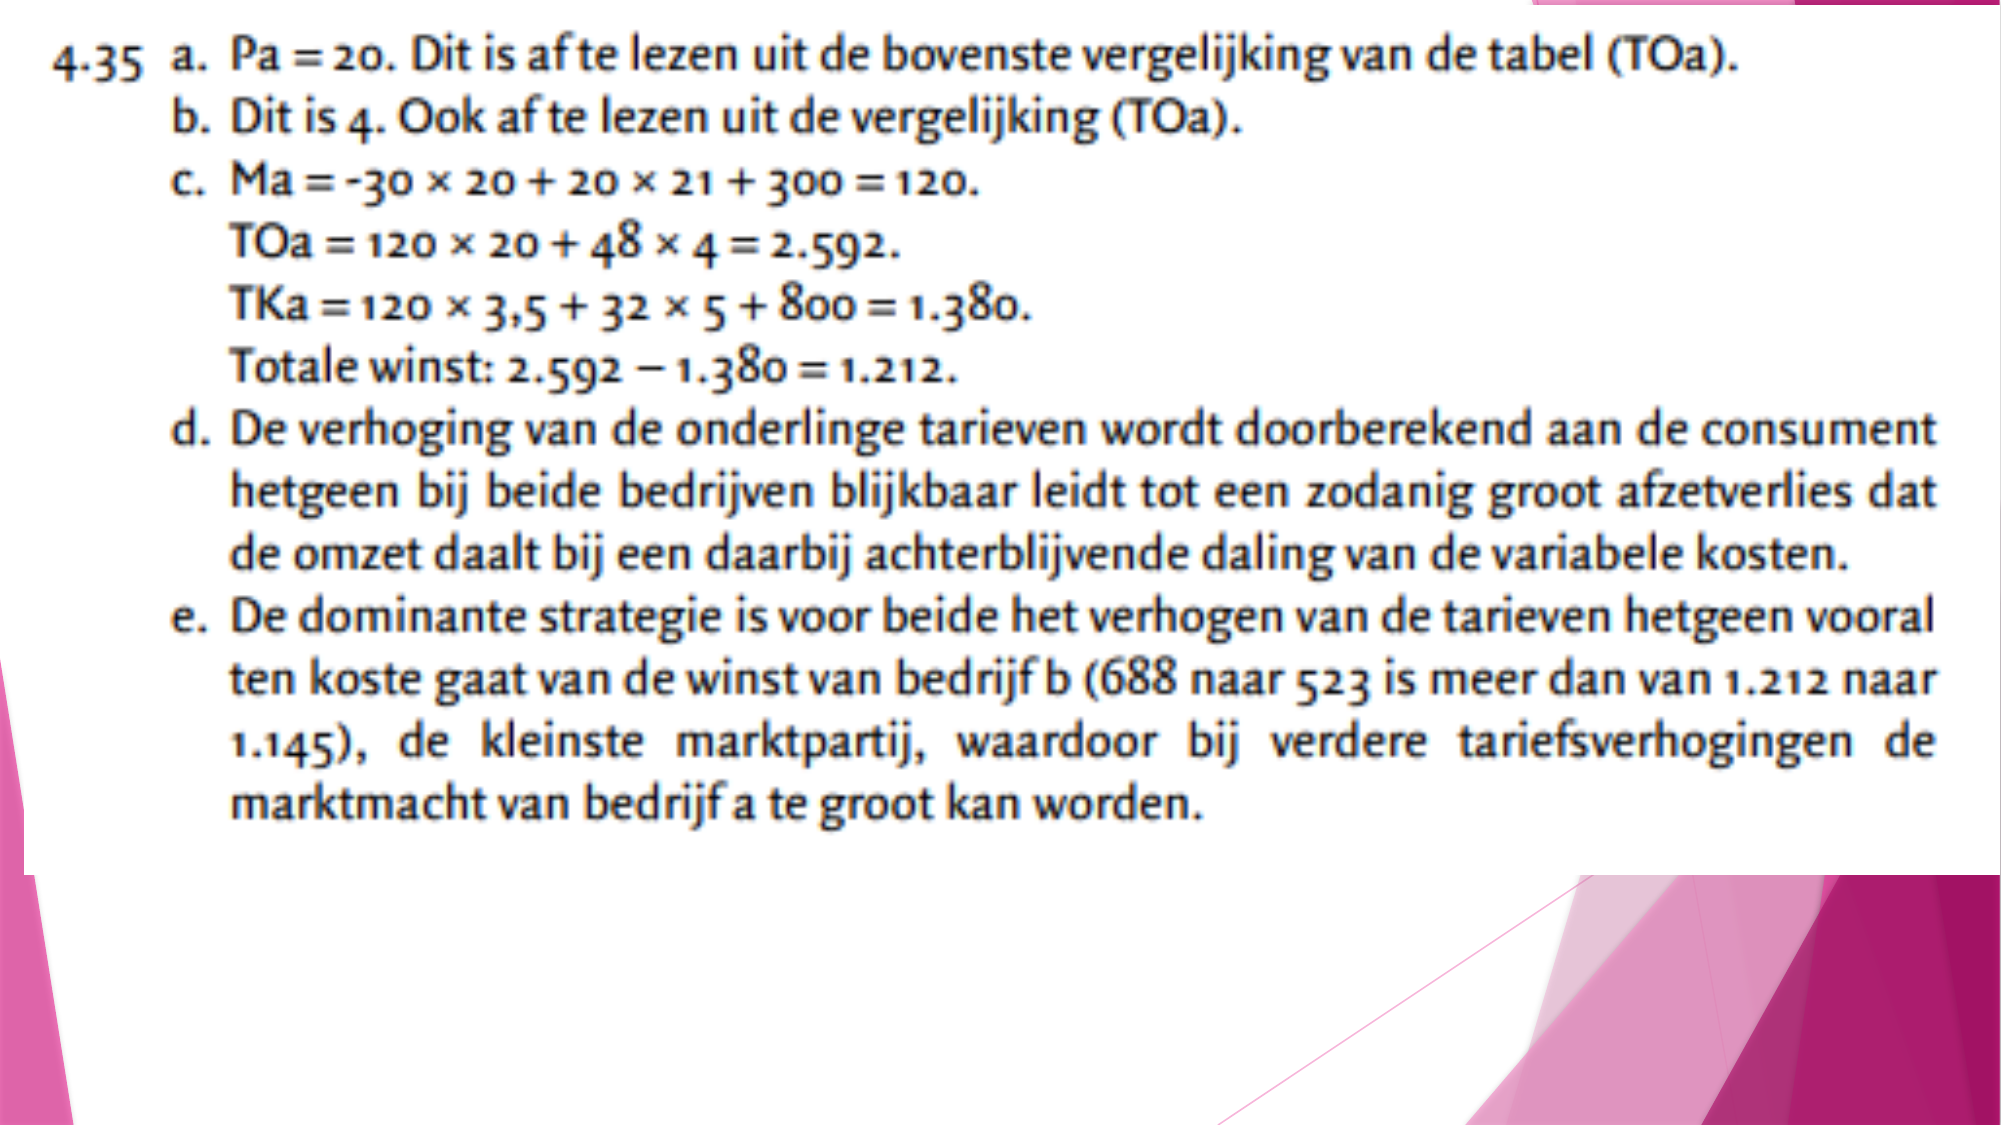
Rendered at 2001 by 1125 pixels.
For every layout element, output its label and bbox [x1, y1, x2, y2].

picture [23, 5, 2000, 876]
